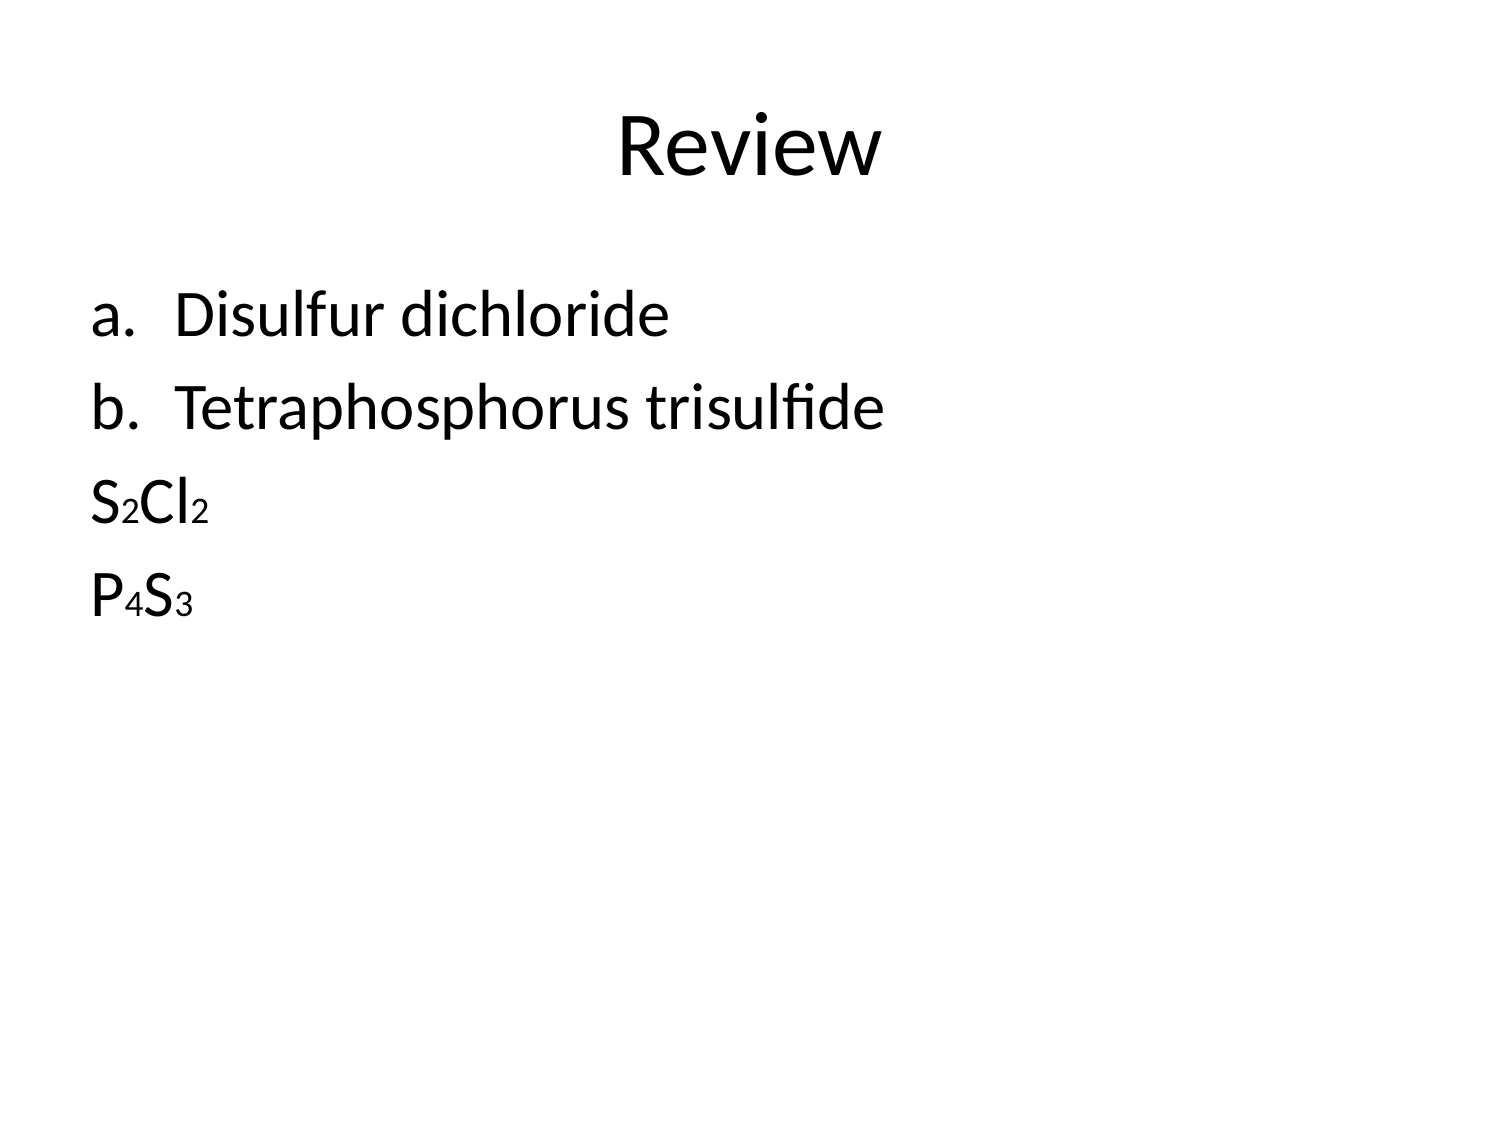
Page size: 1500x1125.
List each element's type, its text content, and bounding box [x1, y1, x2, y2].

title Review [75, 45, 1425, 233]
list Disulfur dichloride Tetraphosphorus trisulfide S2Cl2 P4S3 [75, 262, 1425, 1005]
